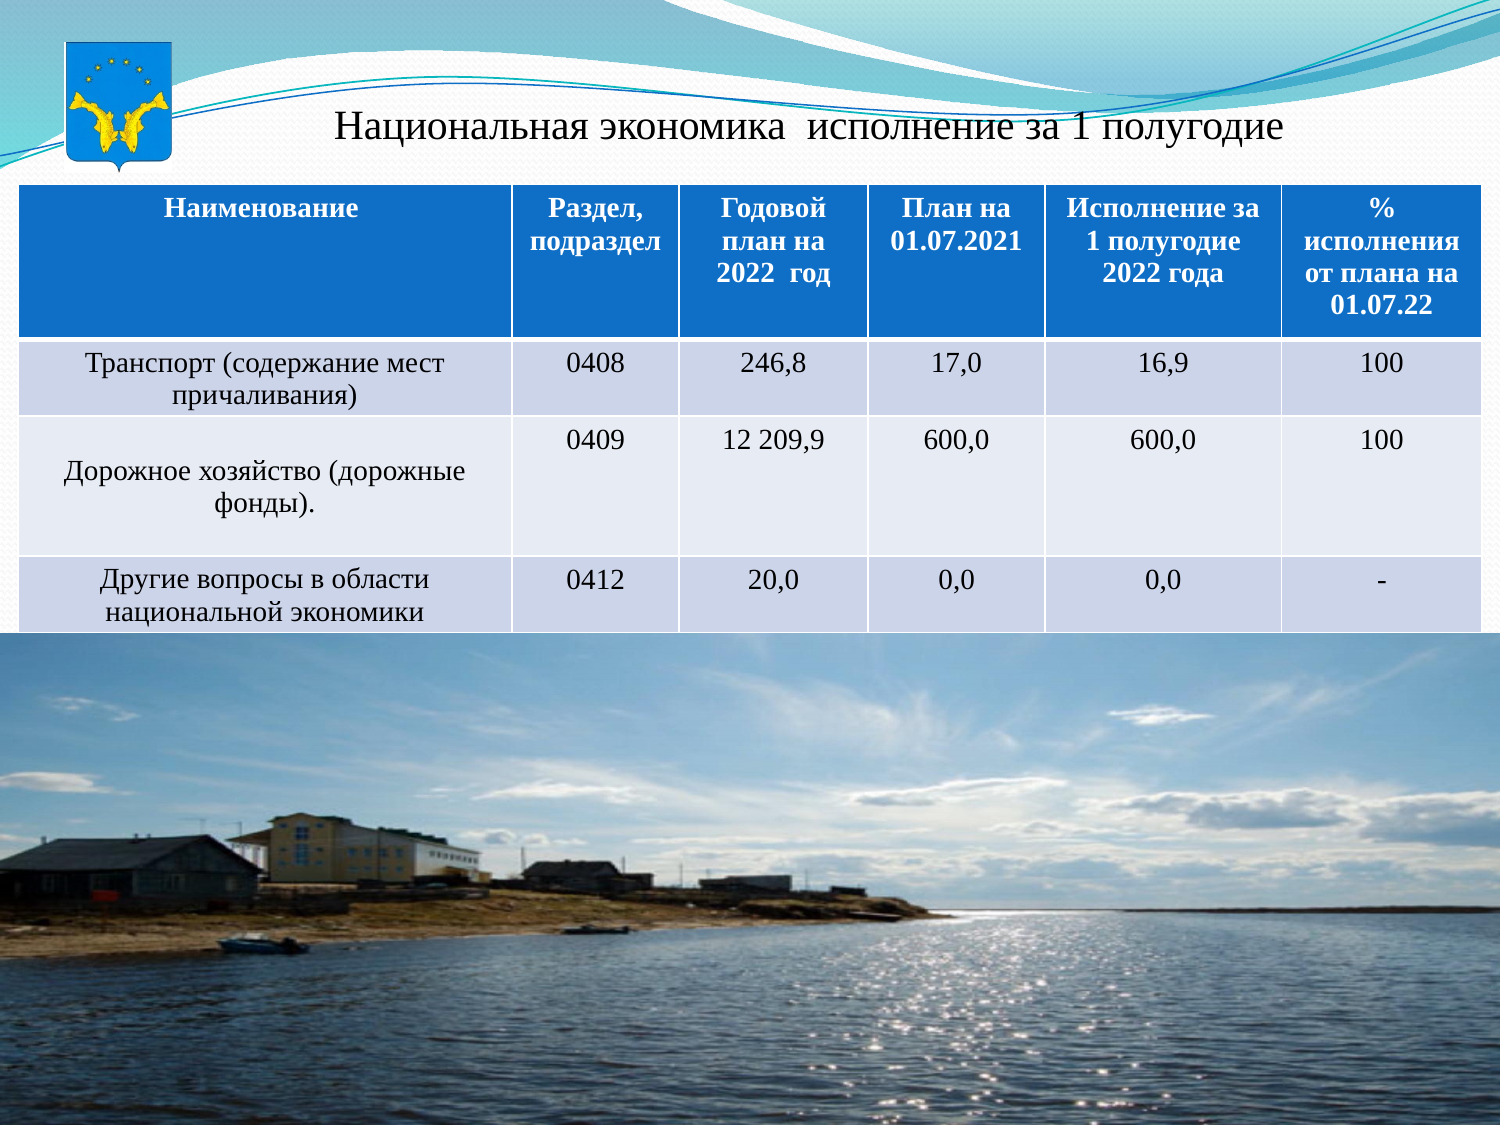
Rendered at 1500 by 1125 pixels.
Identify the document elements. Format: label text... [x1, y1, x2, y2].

table_cell 600,0 [1046, 417, 1281, 555]
picture [64, 42, 172, 173]
table_header Исполнение за 1 полугодие 2022 года [1046, 185, 1281, 337]
table_cell Транспорт (содержание мест причаливания) [19, 342, 511, 415]
table_cell 600,0 [869, 417, 1044, 555]
picture [0, 633, 1500, 1125]
table_cell 17,0 [869, 342, 1044, 415]
table_header Наименование [19, 185, 511, 337]
table_cell 12 209,9 [680, 417, 867, 555]
table_header План на 01.07.2021 [869, 185, 1044, 337]
table_cell 0408 [513, 342, 678, 415]
table_cell 20,0 [680, 557, 867, 632]
table_cell 100 [1282, 417, 1481, 555]
table_cell 0409 [513, 417, 678, 555]
text_box Национальная экономика исполнение за 1 полугодие [206, 90, 1412, 155]
table_cell 0,0 [1046, 557, 1281, 632]
table_cell 246,8 [680, 342, 867, 415]
table_cell Другие вопросы в области национальной экономики [19, 557, 511, 632]
table_header Годовой план на 2022 год [680, 185, 867, 337]
table_header % исполнения от плана на 01.07.22 [1282, 185, 1481, 337]
table_cell - [1282, 557, 1481, 632]
table_header Раздел, подраздел [513, 185, 678, 337]
table_cell Дорожное хозяйство (дорожные фонды). [19, 417, 511, 555]
table_cell 100 [1282, 342, 1481, 415]
table_cell 0412 [513, 557, 678, 632]
table_cell 0,0 [869, 557, 1044, 632]
table_cell 16,9 [1046, 342, 1281, 415]
